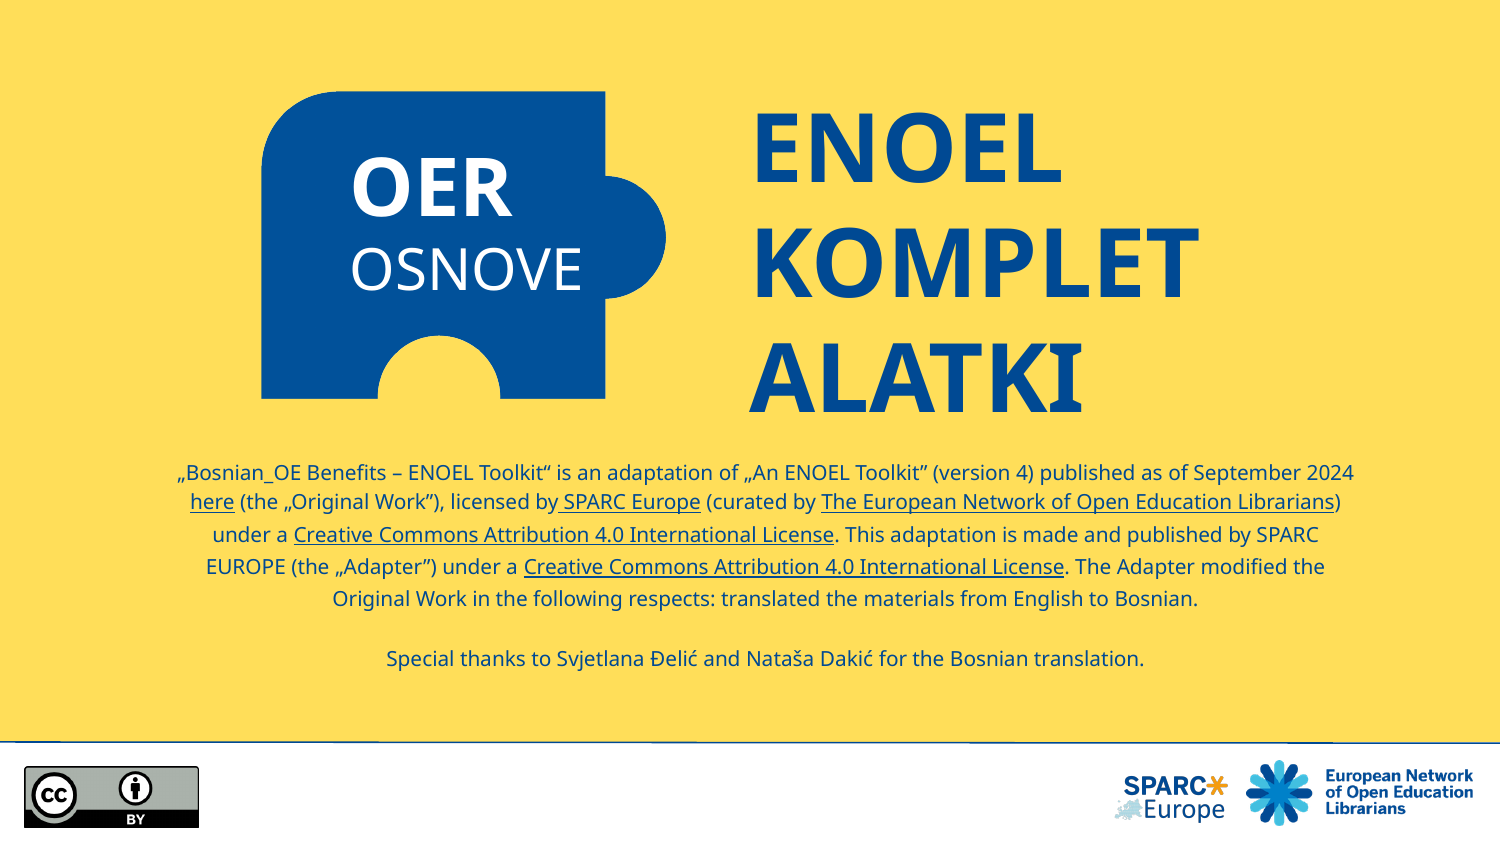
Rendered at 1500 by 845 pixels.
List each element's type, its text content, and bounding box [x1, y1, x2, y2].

picture [24, 766, 199, 829]
picture [261, 91, 666, 399]
text_box OER OSNOVE [671, 116, 951, 321]
text_box „Bosnian_OE Benefits – ENOEL Toolkit“ is an adaptation of „An ENOEL Toolkit” (version 4) published as of September 2024 here (the „Original Work”), licensed by SPARC Europe (curated by The European Network of Open Education Librarians) under a Creative Commons Attribution 4.0 International License. This adaptation is made and published by SPARC EUROPE (the „Adapter”) under a Creative Commons Attribution 4.0 International License. The Adapter modified the Original Work in the following respects: translated the materials from English to Bosnian. Special thanks to Svjetlana Đelić and Nataša Dakić for the Bosnian translation. [160, 441, 1371, 686]
text_box [0, 751, 1500, 845]
text_box ENOEL KOMPLET ALATKI [734, 72, 1386, 563]
picture [1246, 759, 1473, 827]
picture [1114, 758, 1232, 825]
